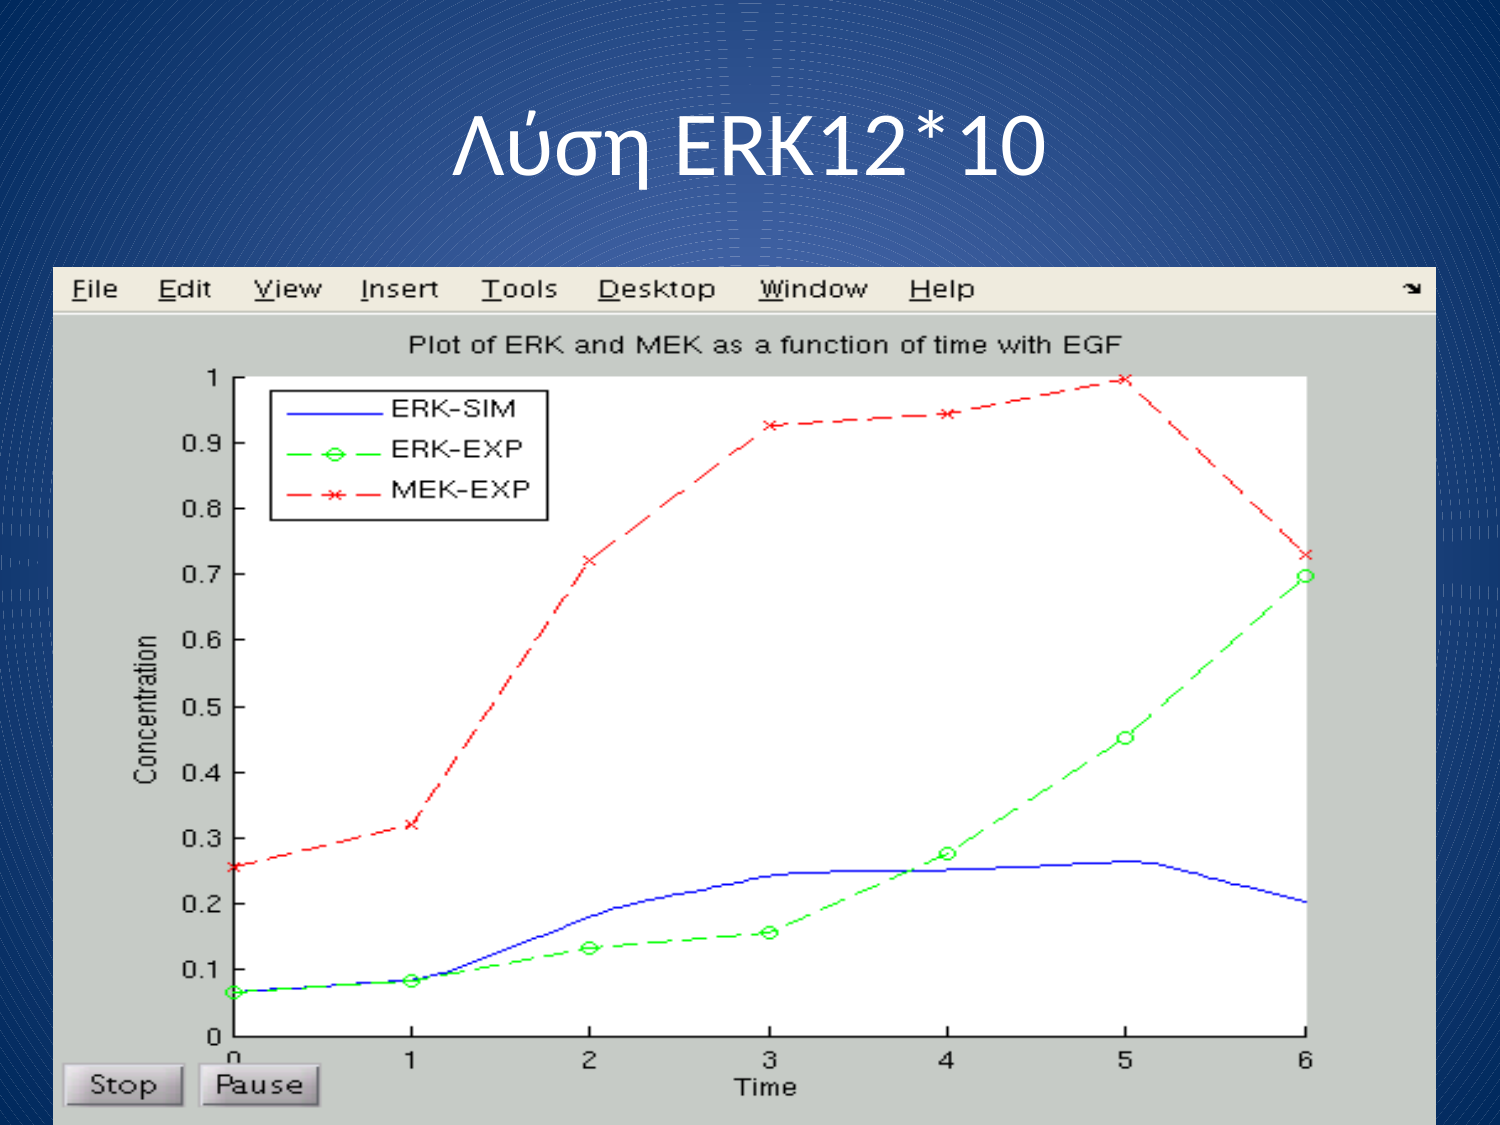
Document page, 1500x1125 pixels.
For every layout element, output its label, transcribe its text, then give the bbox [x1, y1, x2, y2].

title Λύση ERK12*10 [75, 45, 1425, 233]
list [52, 266, 1436, 1125]
